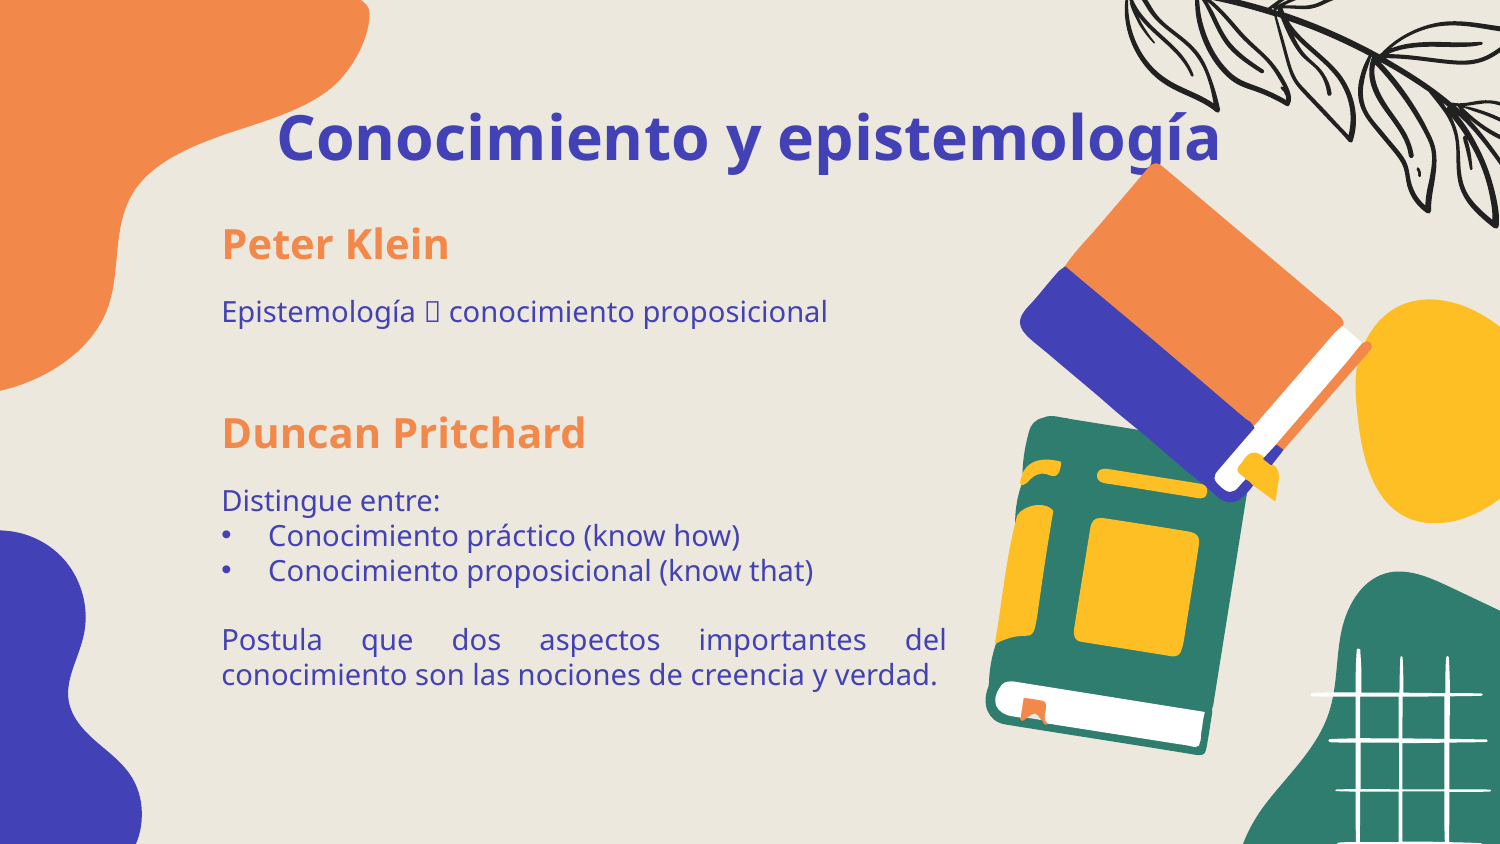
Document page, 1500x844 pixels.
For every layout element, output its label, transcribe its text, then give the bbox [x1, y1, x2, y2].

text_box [981, 416, 1254, 755]
title Conocimiento y epistemología [118, 88, 1382, 183]
title Peter Klein [206, 209, 963, 278]
subtitle Epistemología  conocimiento proposicional [206, 278, 963, 378]
title Duncan Pritchard [206, 397, 963, 466]
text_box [1017, 163, 1373, 502]
subtitle Distingue entre: Conocimiento práctico (know how) Conocimiento proposicional (know that) Postula que dos aspectos importantes del conocimiento son las nociones de creencia y verdad. [206, 466, 963, 780]
